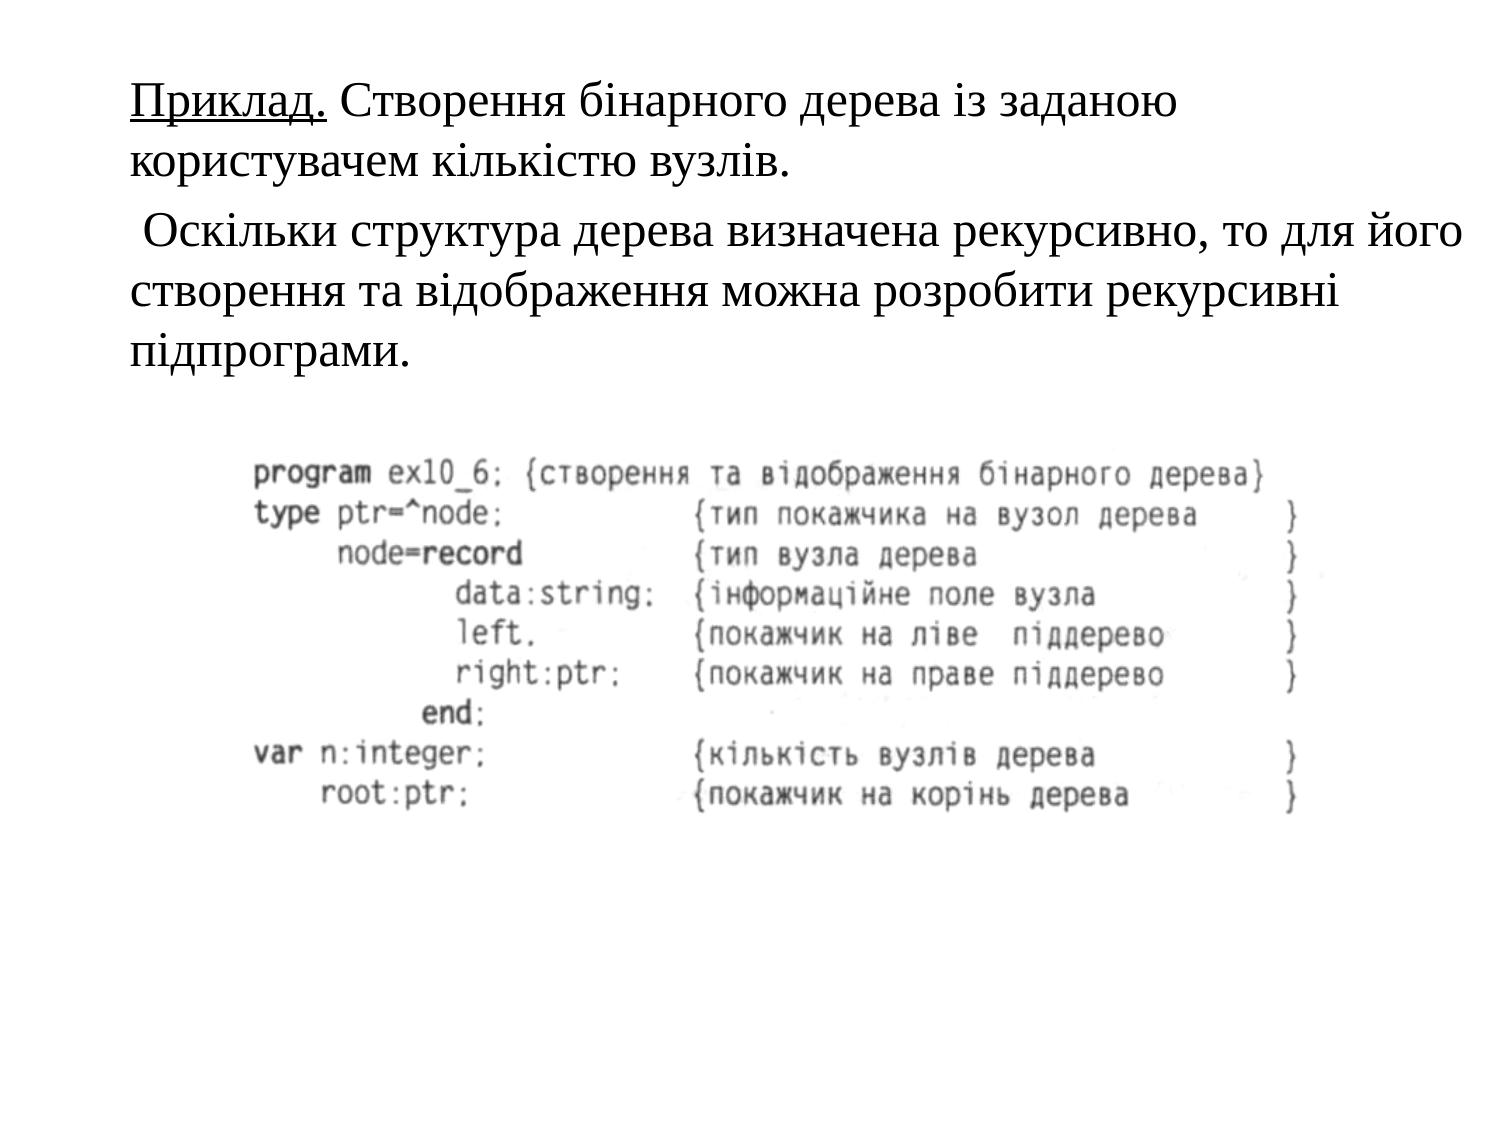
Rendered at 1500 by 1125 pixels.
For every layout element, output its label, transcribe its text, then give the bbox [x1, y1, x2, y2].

picture [194, 443, 1341, 866]
list Приклад. Створення бінарного дерева із заданою користувачем кількістю вузлів. Оскільки структура дерева визначена рекурсивно, то для його створення та відображення можна розробити рекурсивні підпрограми. [0, 58, 1500, 398]
